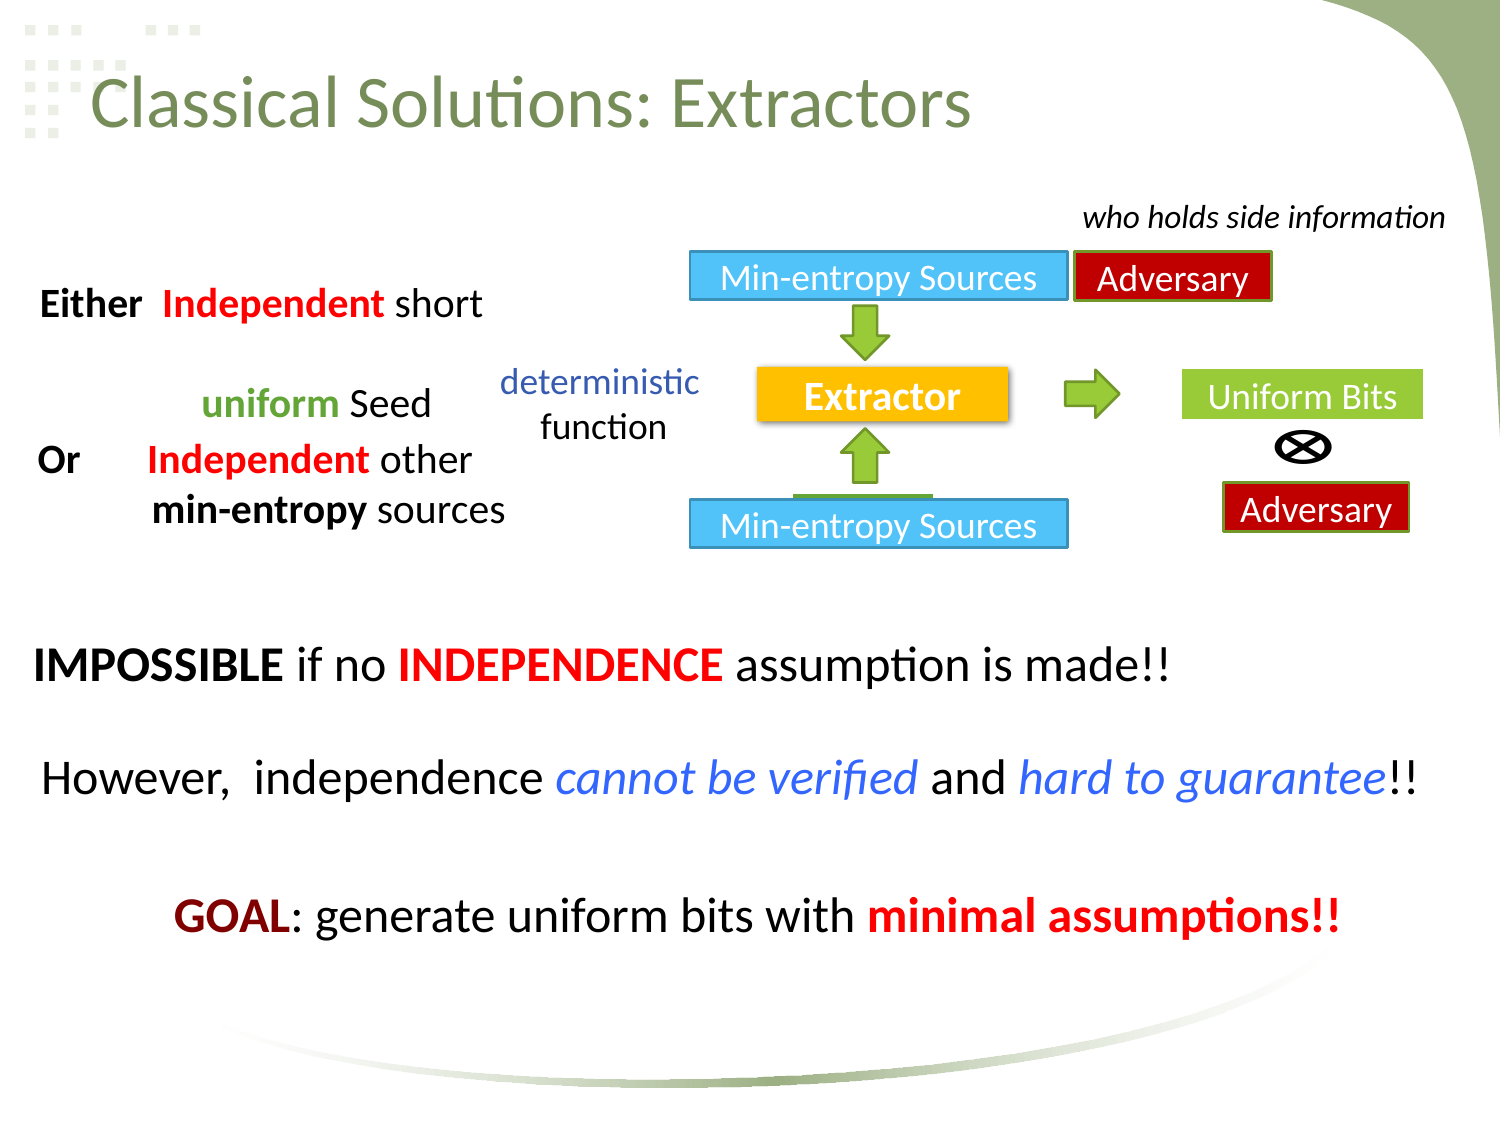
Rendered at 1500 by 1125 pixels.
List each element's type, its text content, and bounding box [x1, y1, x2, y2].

text_box IMPOSSIBLE if no INDEPENDENCE assumption is made!! [18, 624, 1187, 699]
text_box [841, 305, 890, 360]
text_box deterministic function [485, 349, 724, 455]
text_box [791, 492, 936, 499]
text_box Adversary [1223, 482, 1410, 532]
text_box [841, 428, 890, 483]
text_box Min-entropy Sources [690, 251, 1068, 300]
text_box Adversary [1074, 251, 1272, 301]
text_box GOAL: generate uniform bits with minimal assumptions!! [159, 874, 1369, 950]
title Classical Solutions: Extractors [75, 45, 1425, 150]
text_box However, independence cannot be verified and hard to guarantee!! [26, 737, 1435, 813]
text_box Either Independent short uniform Seed [24, 268, 513, 424]
text_box Min-entropy Sources [690, 499, 1068, 548]
text_box Uniform Bits [1180, 366, 1426, 422]
text_box Or Independent other min-entropy sources [22, 424, 531, 540]
text_box who holds side information [1067, 187, 1462, 243]
text_box Extractor [757, 366, 1008, 422]
text_box [1065, 369, 1120, 418]
